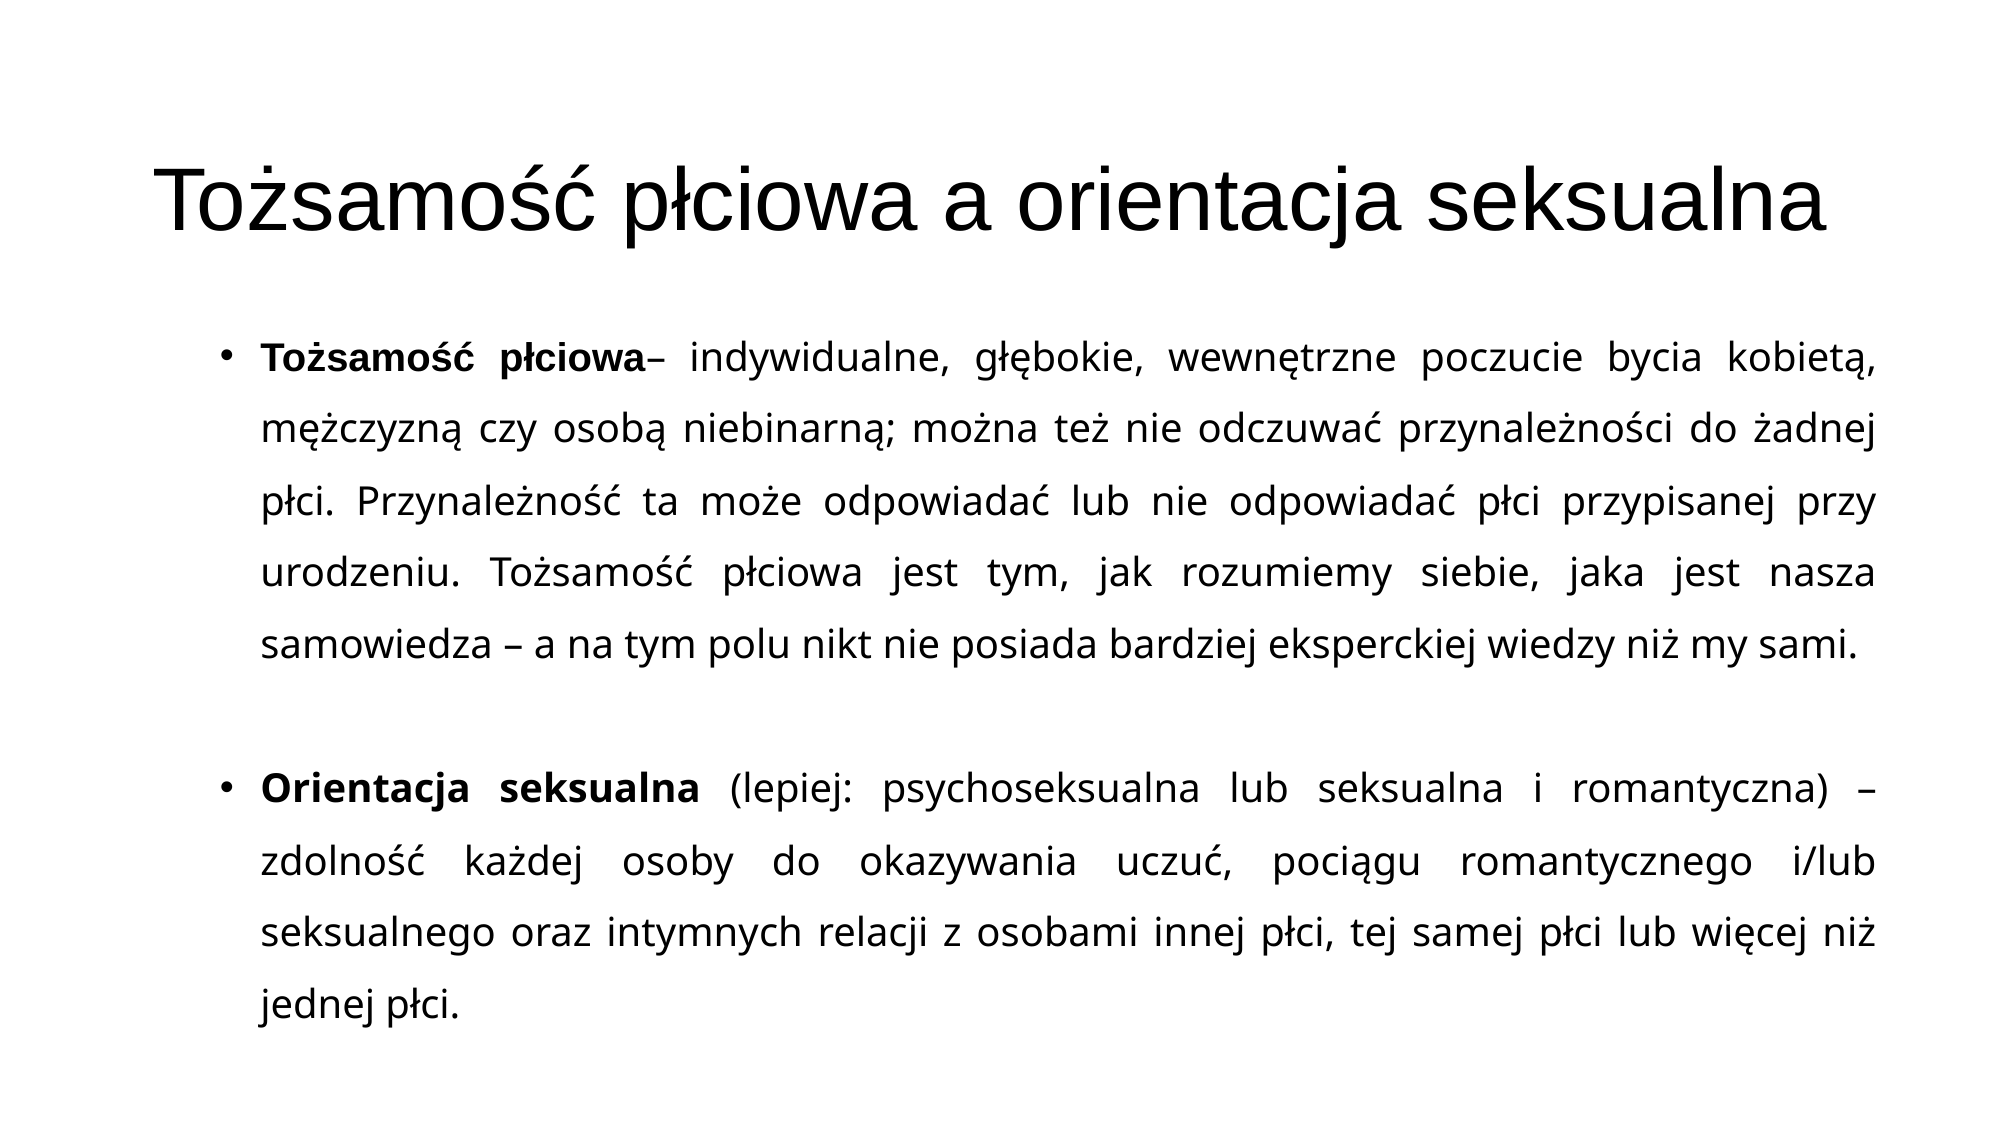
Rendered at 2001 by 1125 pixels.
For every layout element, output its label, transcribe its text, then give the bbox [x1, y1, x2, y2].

list Tożsamość płciowa– indywidualne, głębokie, wewnętrzne poczucie bycia kobietą, mężczyzną czy osobą niebinarną; można też nie odczuwać przynależności do żadnej płci. Przynależność ta może odpowiadać lub nie odpowiadać płci przypisanej przy urodzeniu. Tożsamość płciowa jest tym, jak rozumiemy siebie, jaka jest nasza samowiedza – a na tym polu nikt nie posiada bardziej eksperckiej wiedzy niż my sami. Orientacja seksualna (lepiej: psychoseksualna lub seksualna i romantyczna) – zdolność każdej osoby do okazywania uczuć, pociągu romantycznego i/lub seksualnego oraz intymnych relacji z osobami innej płci, tej samej płci lub więcej niż jednej płci. [137, 299, 1894, 1104]
title Tożsamość płciowa a orientacja seksualna [137, 59, 1863, 278]
